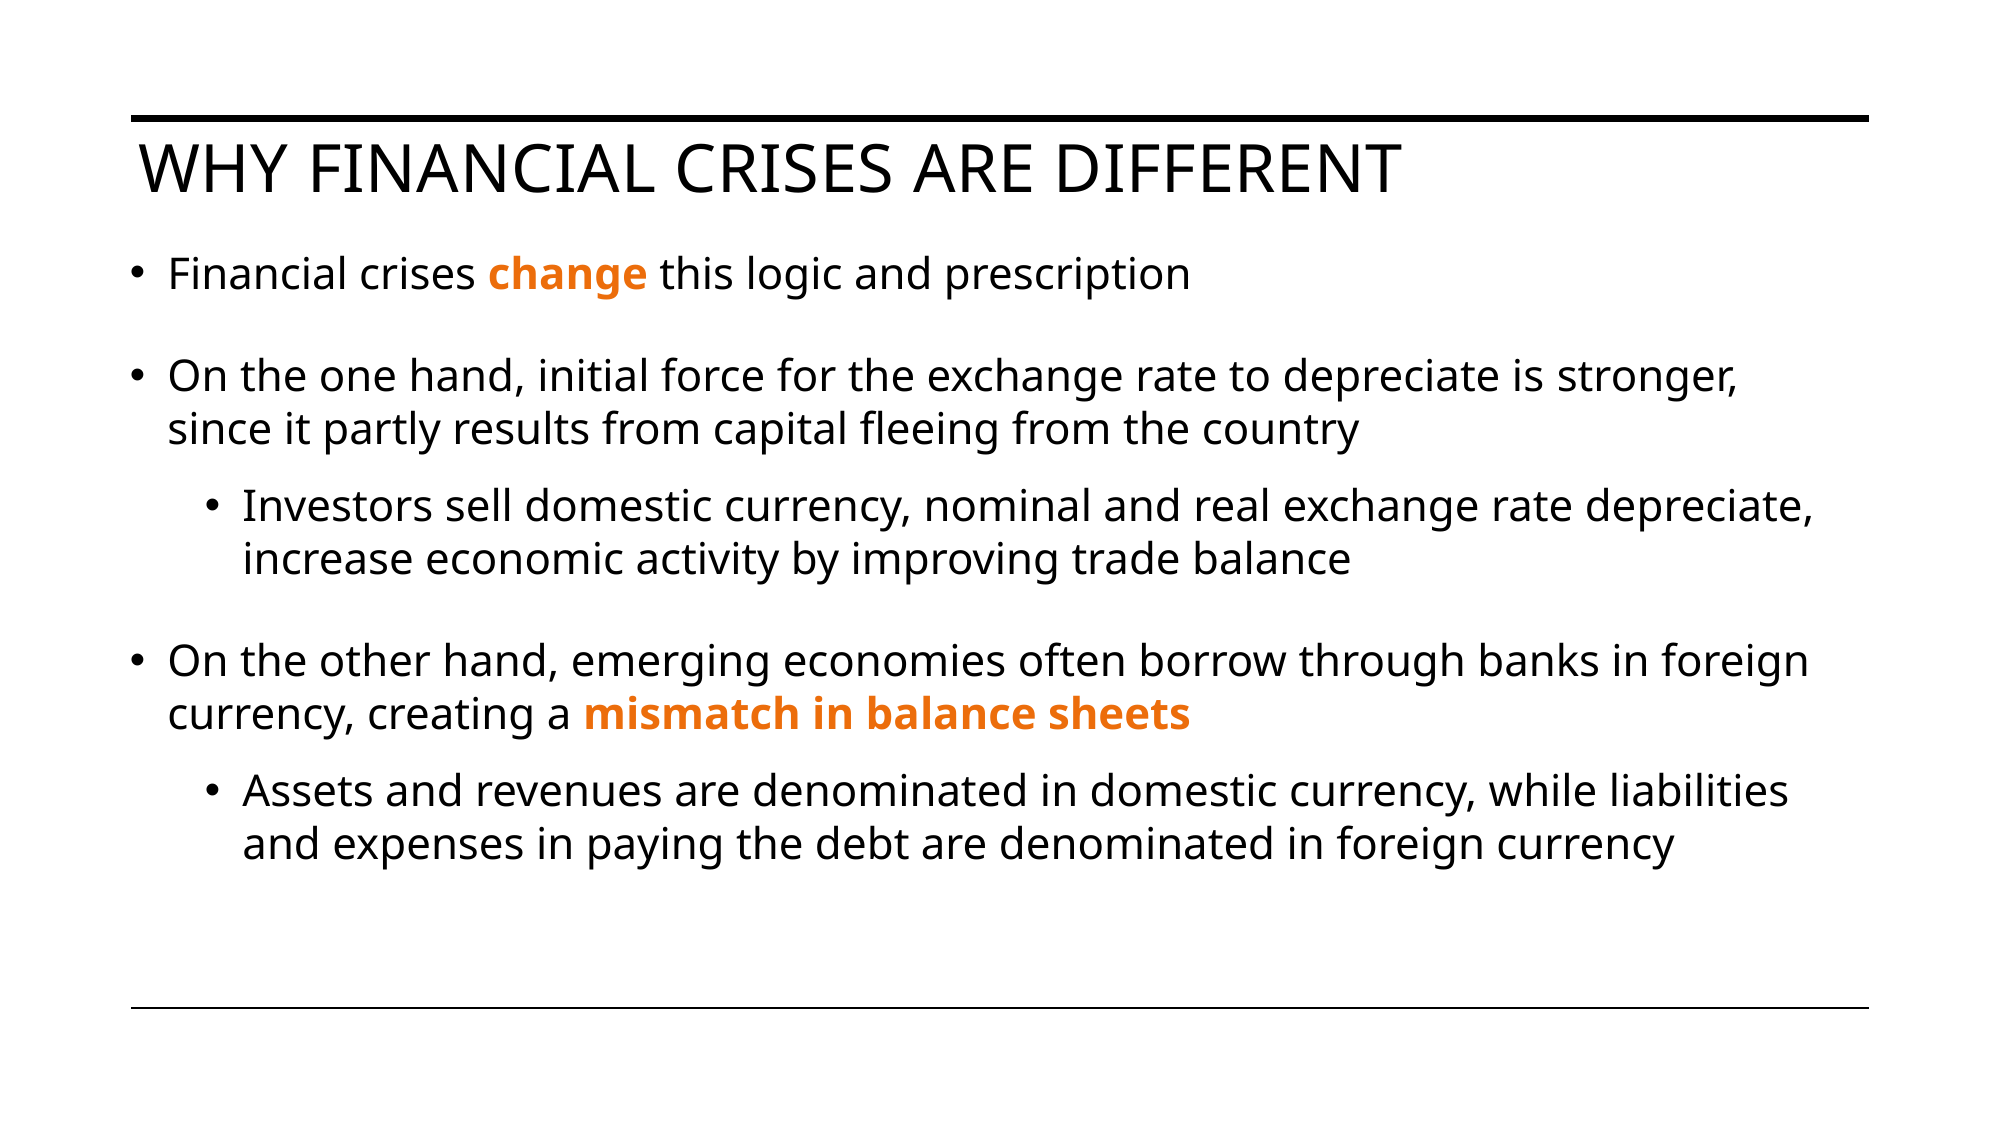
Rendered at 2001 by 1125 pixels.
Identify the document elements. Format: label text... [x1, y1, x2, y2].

list Financial crises change this logic and prescription On the one hand, initial force for the exchange rate to depreciate is stronger, since it partly results from capital fleeing from the country Investors sell domestic currency, nominal and real exchange rate depreciate, increase economic activity by improving trade balance On the other hand, emerging economies often borrow through banks in foreign currency, creating a mismatch in balance sheets Assets and revenues are denominated in domestic currency, while liabilities and expenses in paying the debt are denominated in foreign currency [114, 237, 1869, 995]
title Why financial crises are different [123, 118, 1877, 220]
